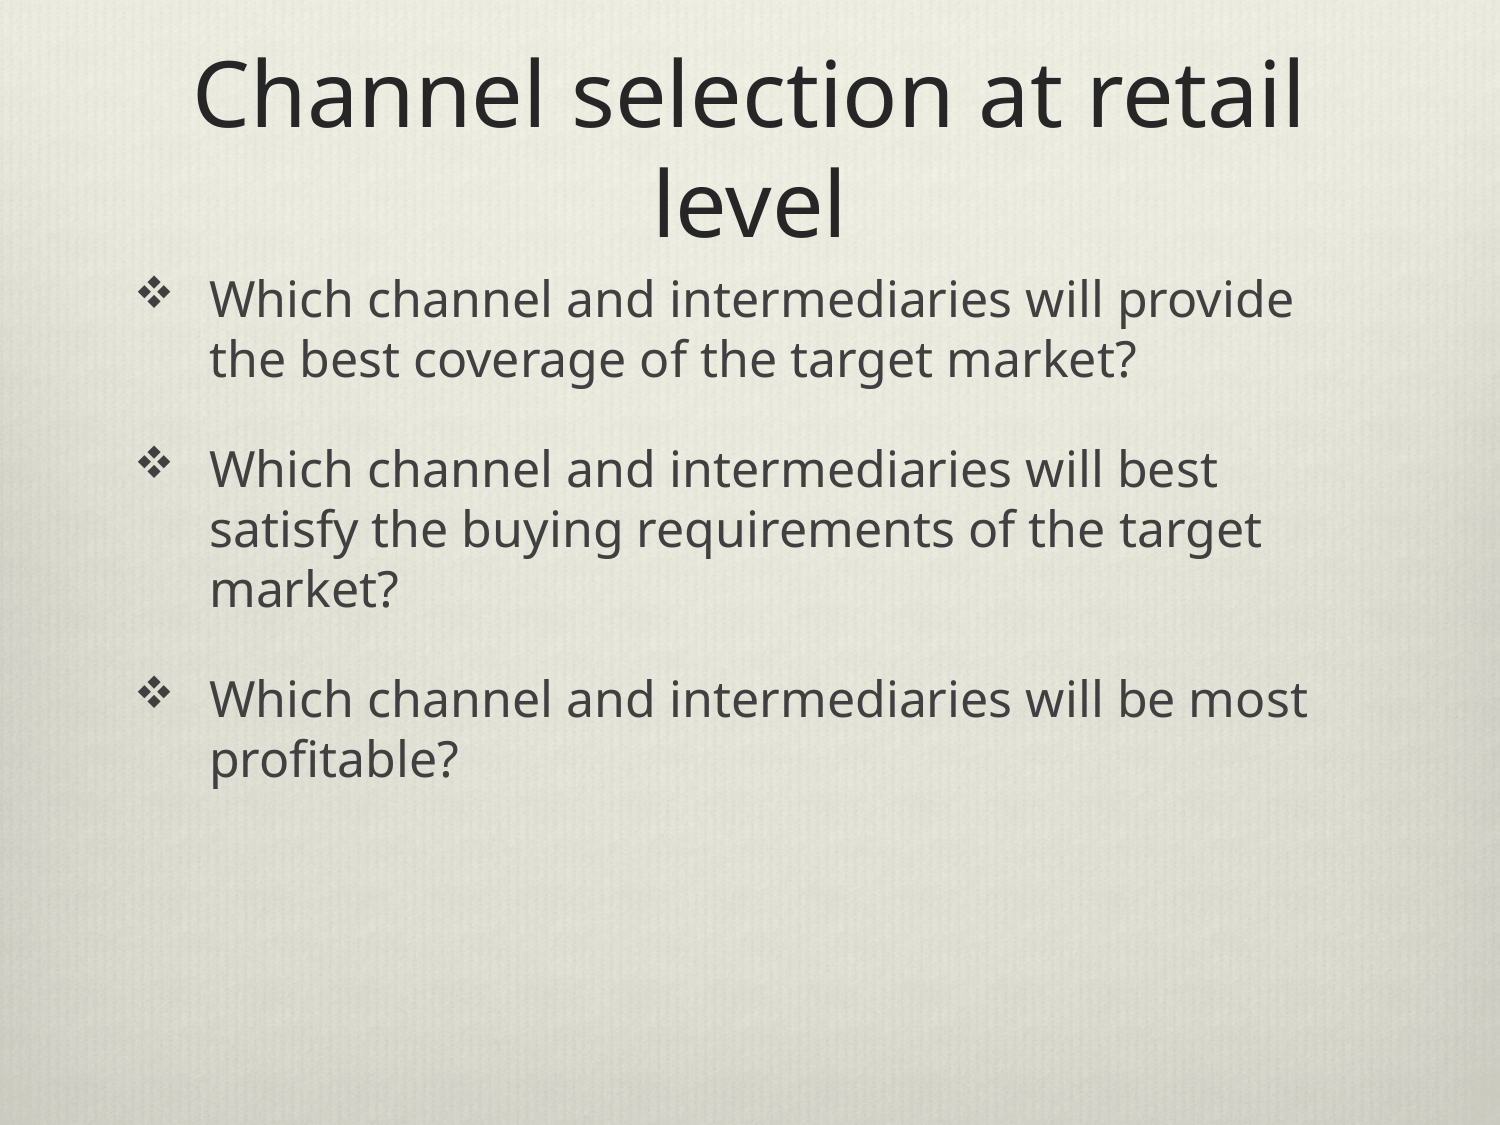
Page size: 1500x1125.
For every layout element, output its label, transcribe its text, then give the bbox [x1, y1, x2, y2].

list Which channel and intermediaries will provide the best coverage of the target market? Which channel and intermediaries will best satisfy the buying requirements of the target market? Which channel and intermediaries will be most profitable? [119, 260, 1381, 1011]
title Channel selection at retail level [119, 51, 1381, 240]
